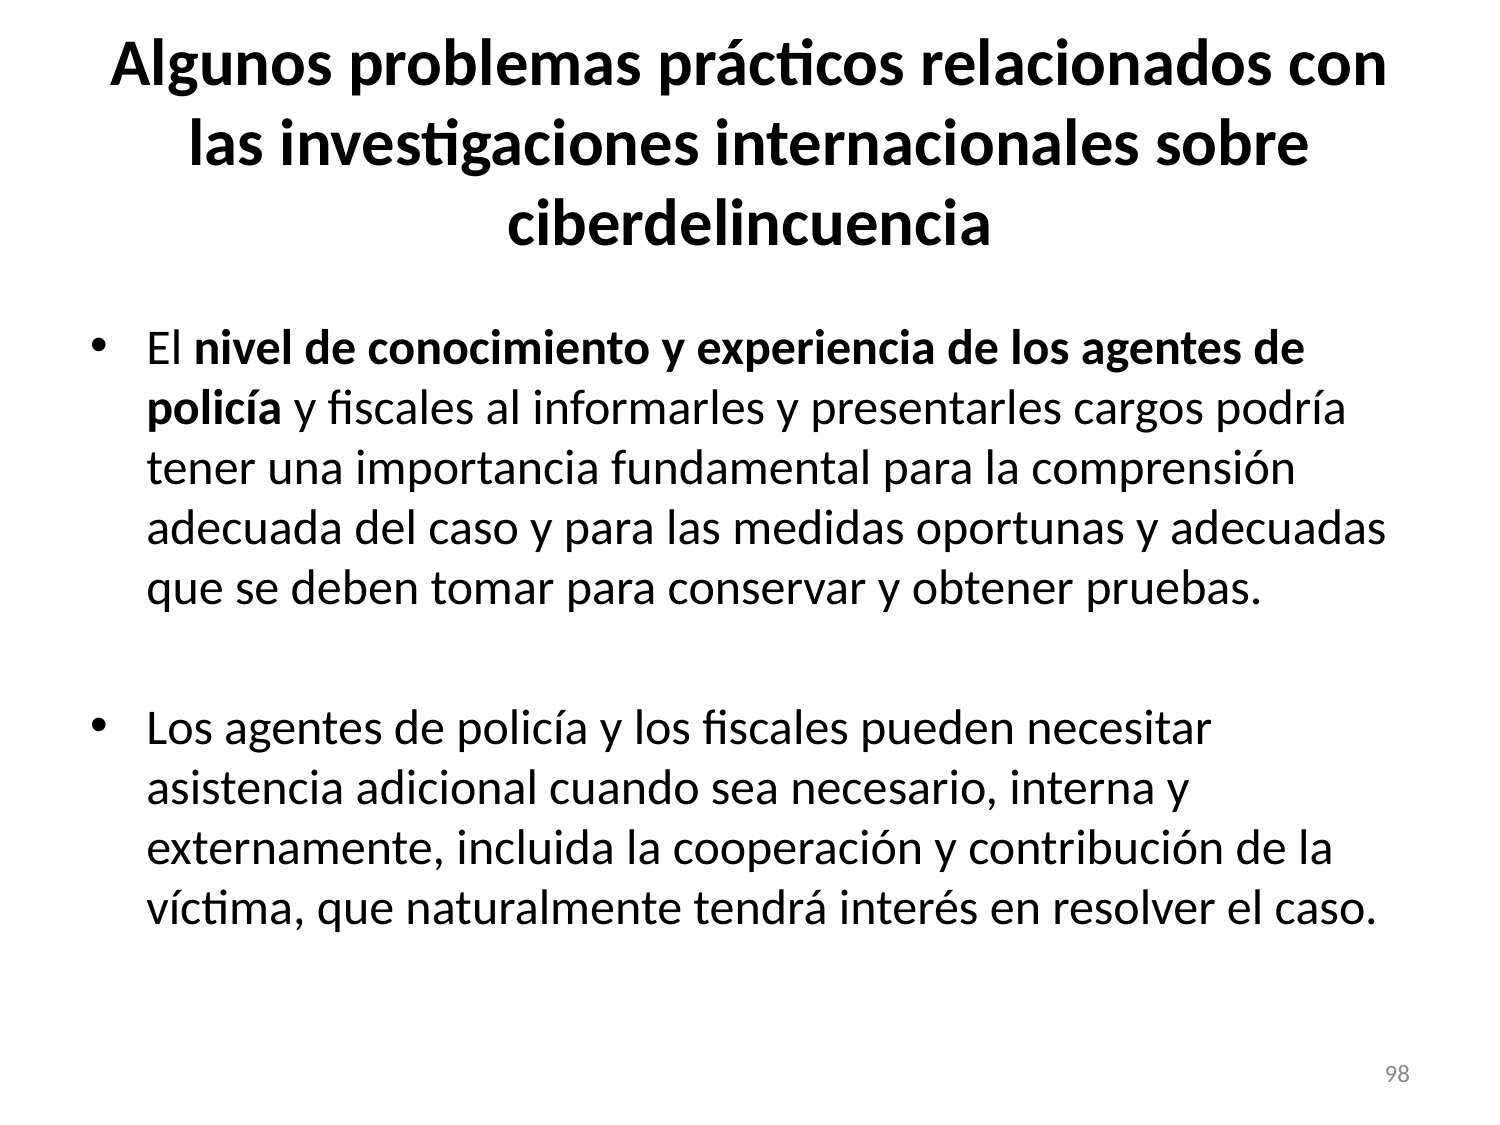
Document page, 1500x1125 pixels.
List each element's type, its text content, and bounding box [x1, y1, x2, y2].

list El nivel de conocimiento y experiencia de los agentes de policía y fiscales al informarles y presentarles cargos podría tener una importancia fundamental para la comprensión adecuada del caso y para las medidas oportunas y adecuadas que se deben tomar para conservar y obtener pruebas. Los agentes de policía y los fiscales pueden necesitar asistencia adicional cuando sea necesario, interna y externamente, incluida la cooperación y contribución de la víctima, que naturalmente tendrá interés en resolver el caso. [75, 306, 1425, 1022]
title Algunos problemas prácticos relacionados con las investigaciones internacionales sobre ciberdelincuencia [75, 45, 1425, 233]
slide_number 98 [1074, 1042, 1425, 1103]
